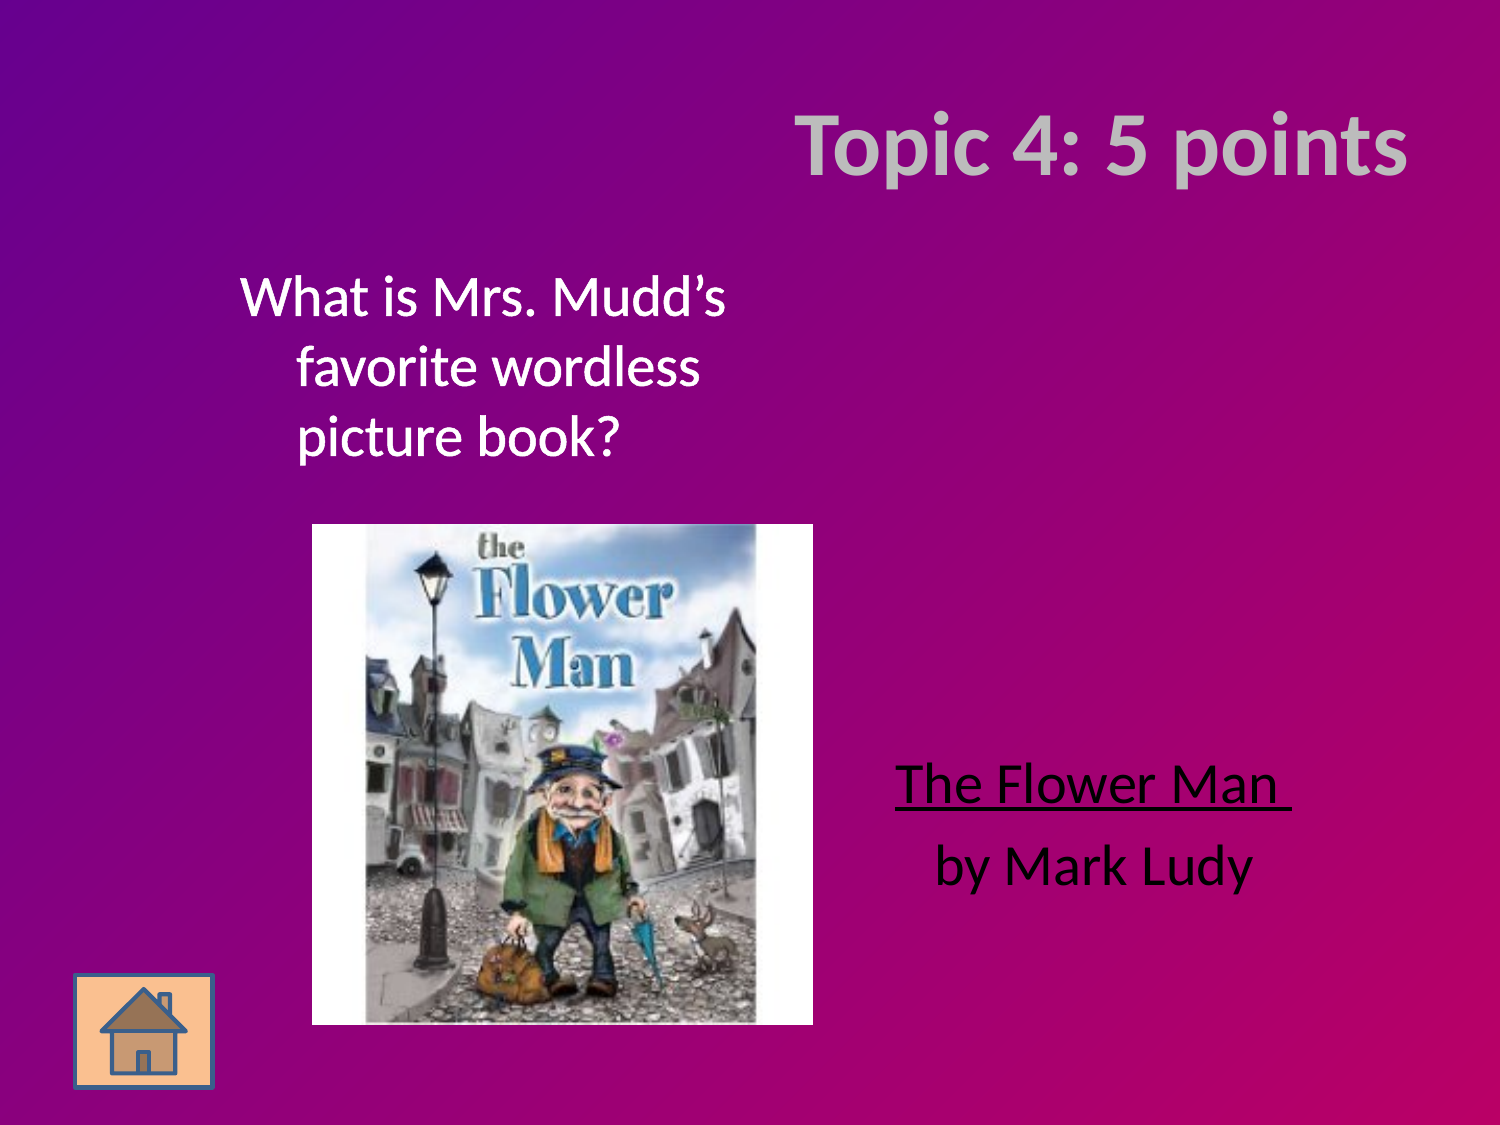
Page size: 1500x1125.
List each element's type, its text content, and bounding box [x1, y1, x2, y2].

list The Flower Man by Mark Ludy [816, 737, 1425, 1005]
title Topic 4: 5 points [75, 45, 1425, 233]
text_box [73, 973, 215, 1090]
list What is Mrs. Mudd’s favorite wordless picture book? [225, 249, 888, 993]
picture [312, 524, 813, 1026]
